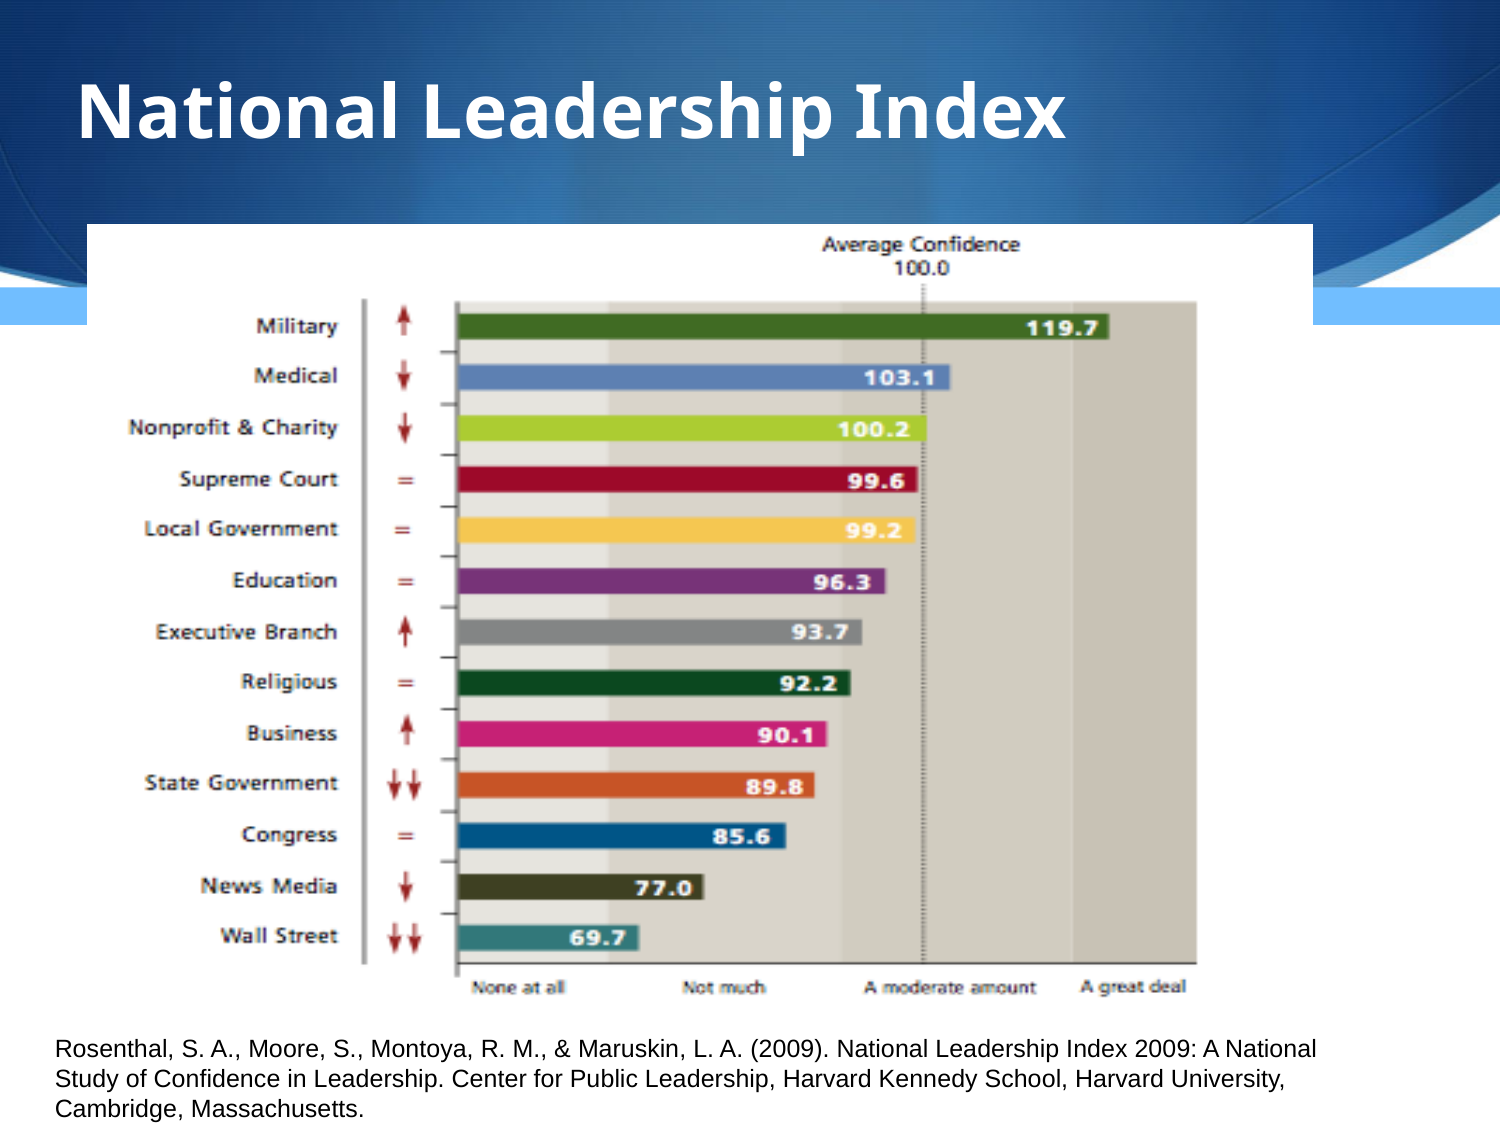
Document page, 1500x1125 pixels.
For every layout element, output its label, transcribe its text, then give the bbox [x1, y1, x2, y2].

text_box National Leadership Index [61, 56, 1082, 162]
text_box Rosenthal, S. A., Moore, S., Montoya, R. M., & Maruskin, L. A. (2009). National Leadership Index 2009: A National Study of Confidence in Leadership. Center for Public Leadership, Harvard Kennedy School, Harvard University, Cambridge, Massachusetts. [40, 1025, 1400, 1125]
picture [0, 0, 1500, 1125]
